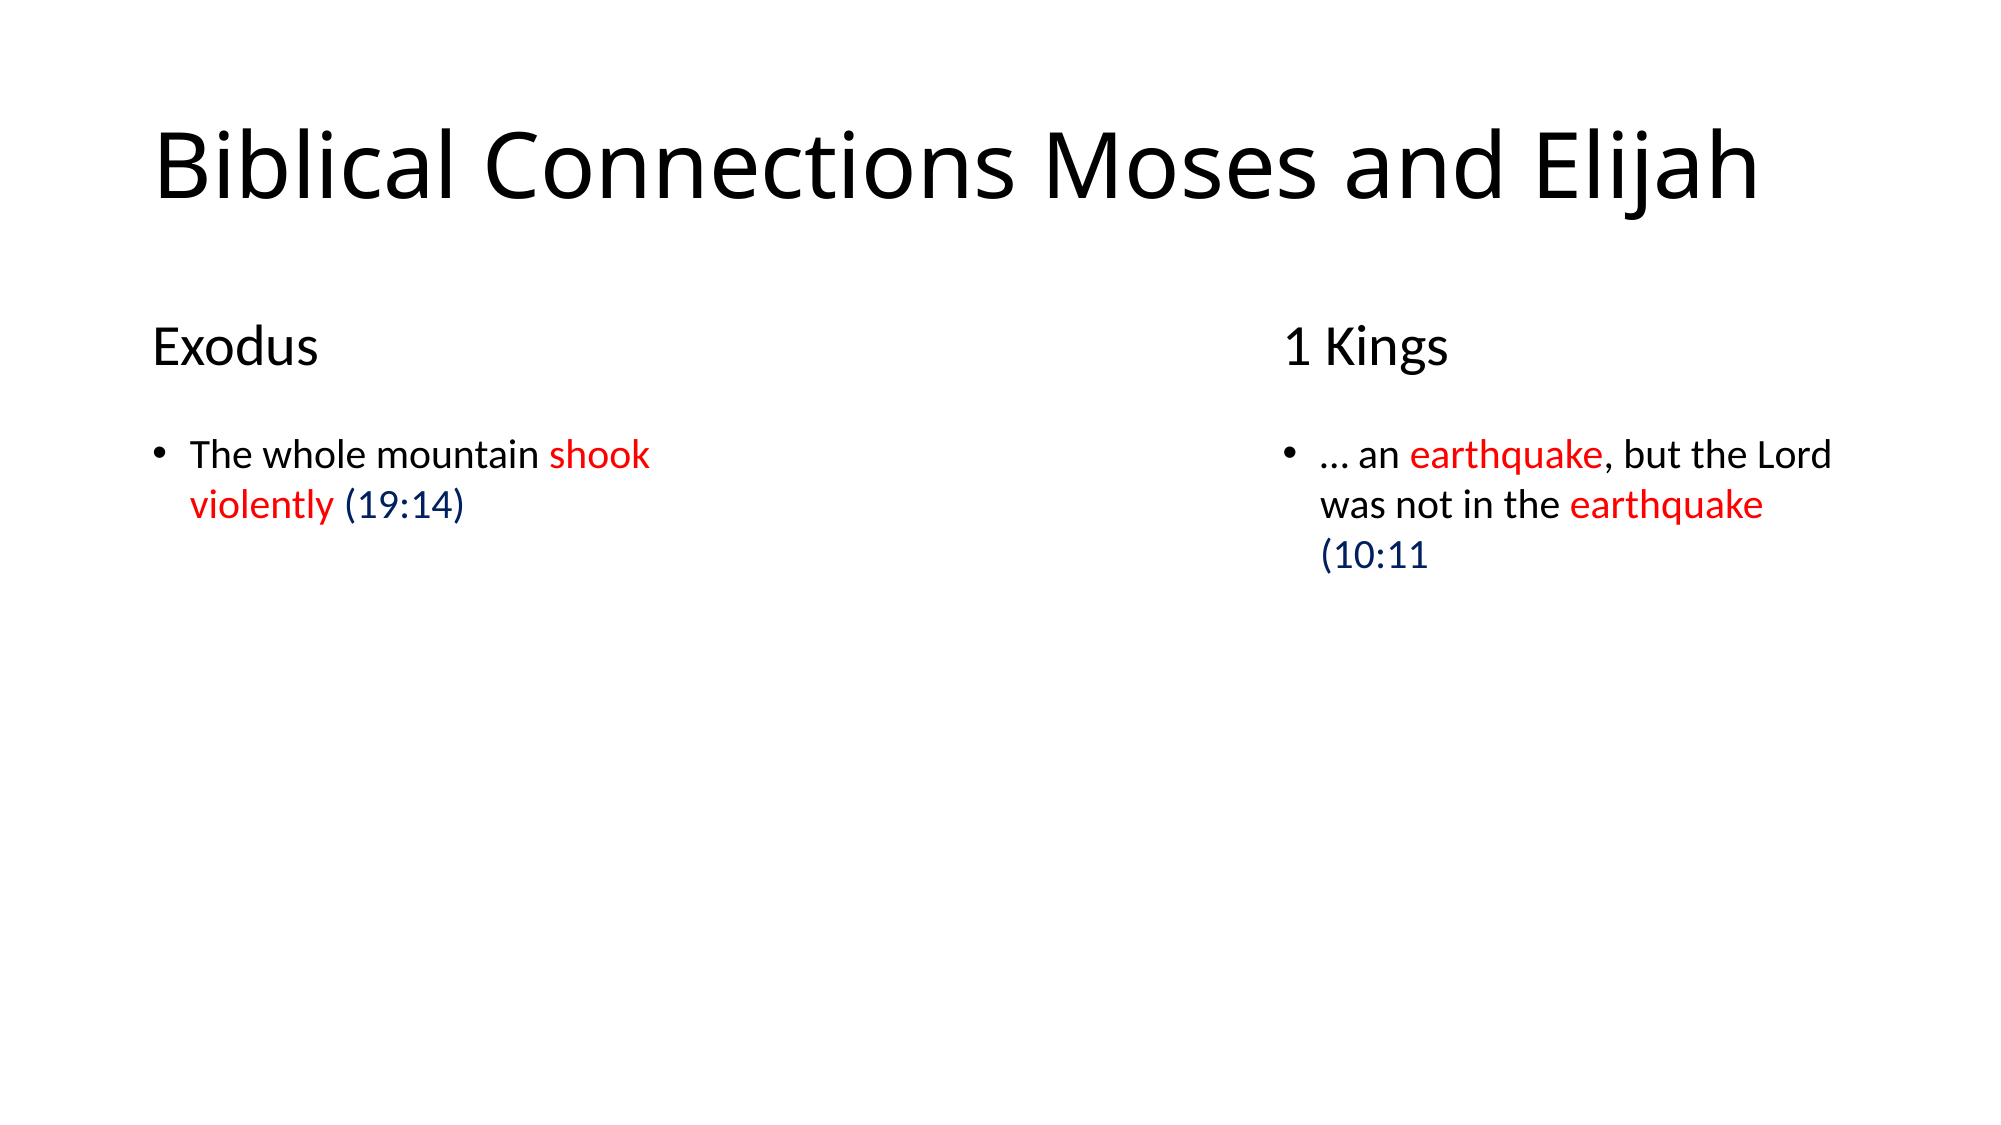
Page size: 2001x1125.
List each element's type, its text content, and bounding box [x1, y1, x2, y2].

list Exodus The whole mountain shook violently (19:14) 1 Kings … an earthquake, but the Lord was not in the earthquake (10:11 [137, 299, 1863, 1014]
title Biblical Connections Moses and Elijah [137, 59, 1863, 278]
